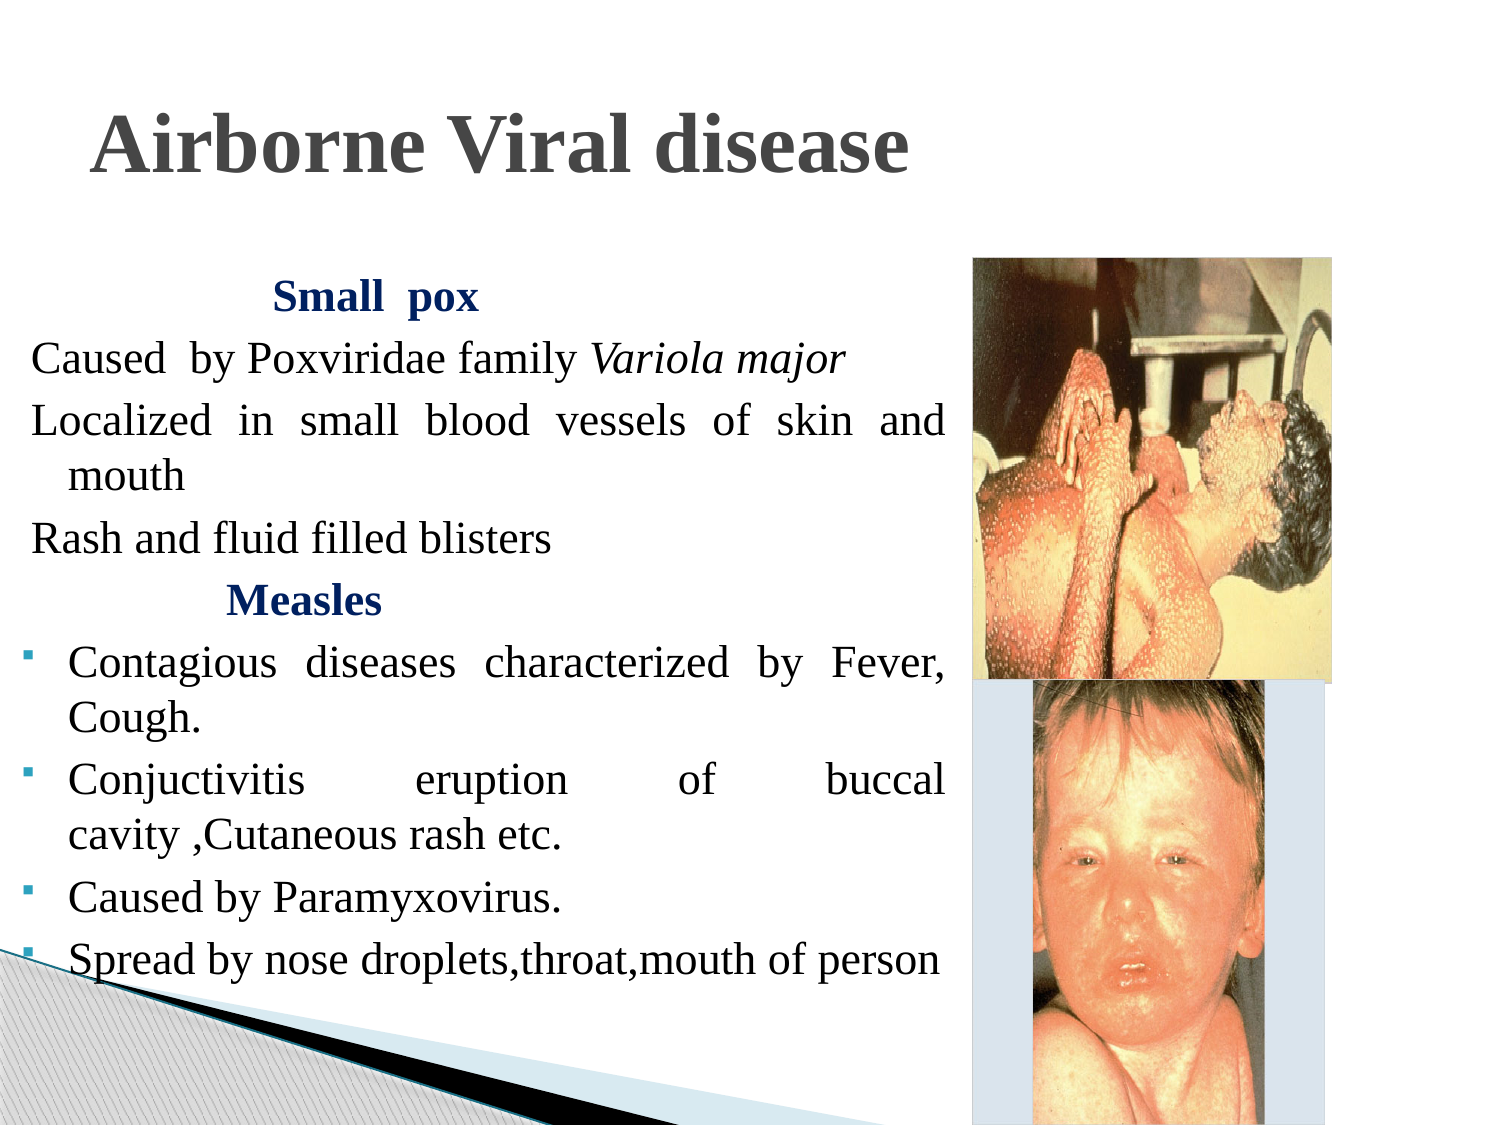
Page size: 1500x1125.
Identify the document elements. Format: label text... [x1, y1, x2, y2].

title Airborne Viral disease [75, 45, 1425, 233]
picture [972, 257, 1333, 1125]
list Small pox Caused by Poxviridae family Variola major Localized in small blood vessels of skin and mouth Rash and fluid filled blisters Measles Contagious diseases characterized by Fever, Cough. Conjuctivitis eruption of buccal cavity ,Cutaneous rash etc. Caused by Paramyxovirus. Spread by nose droplets,throat,mouth of person [0, 257, 961, 1053]
